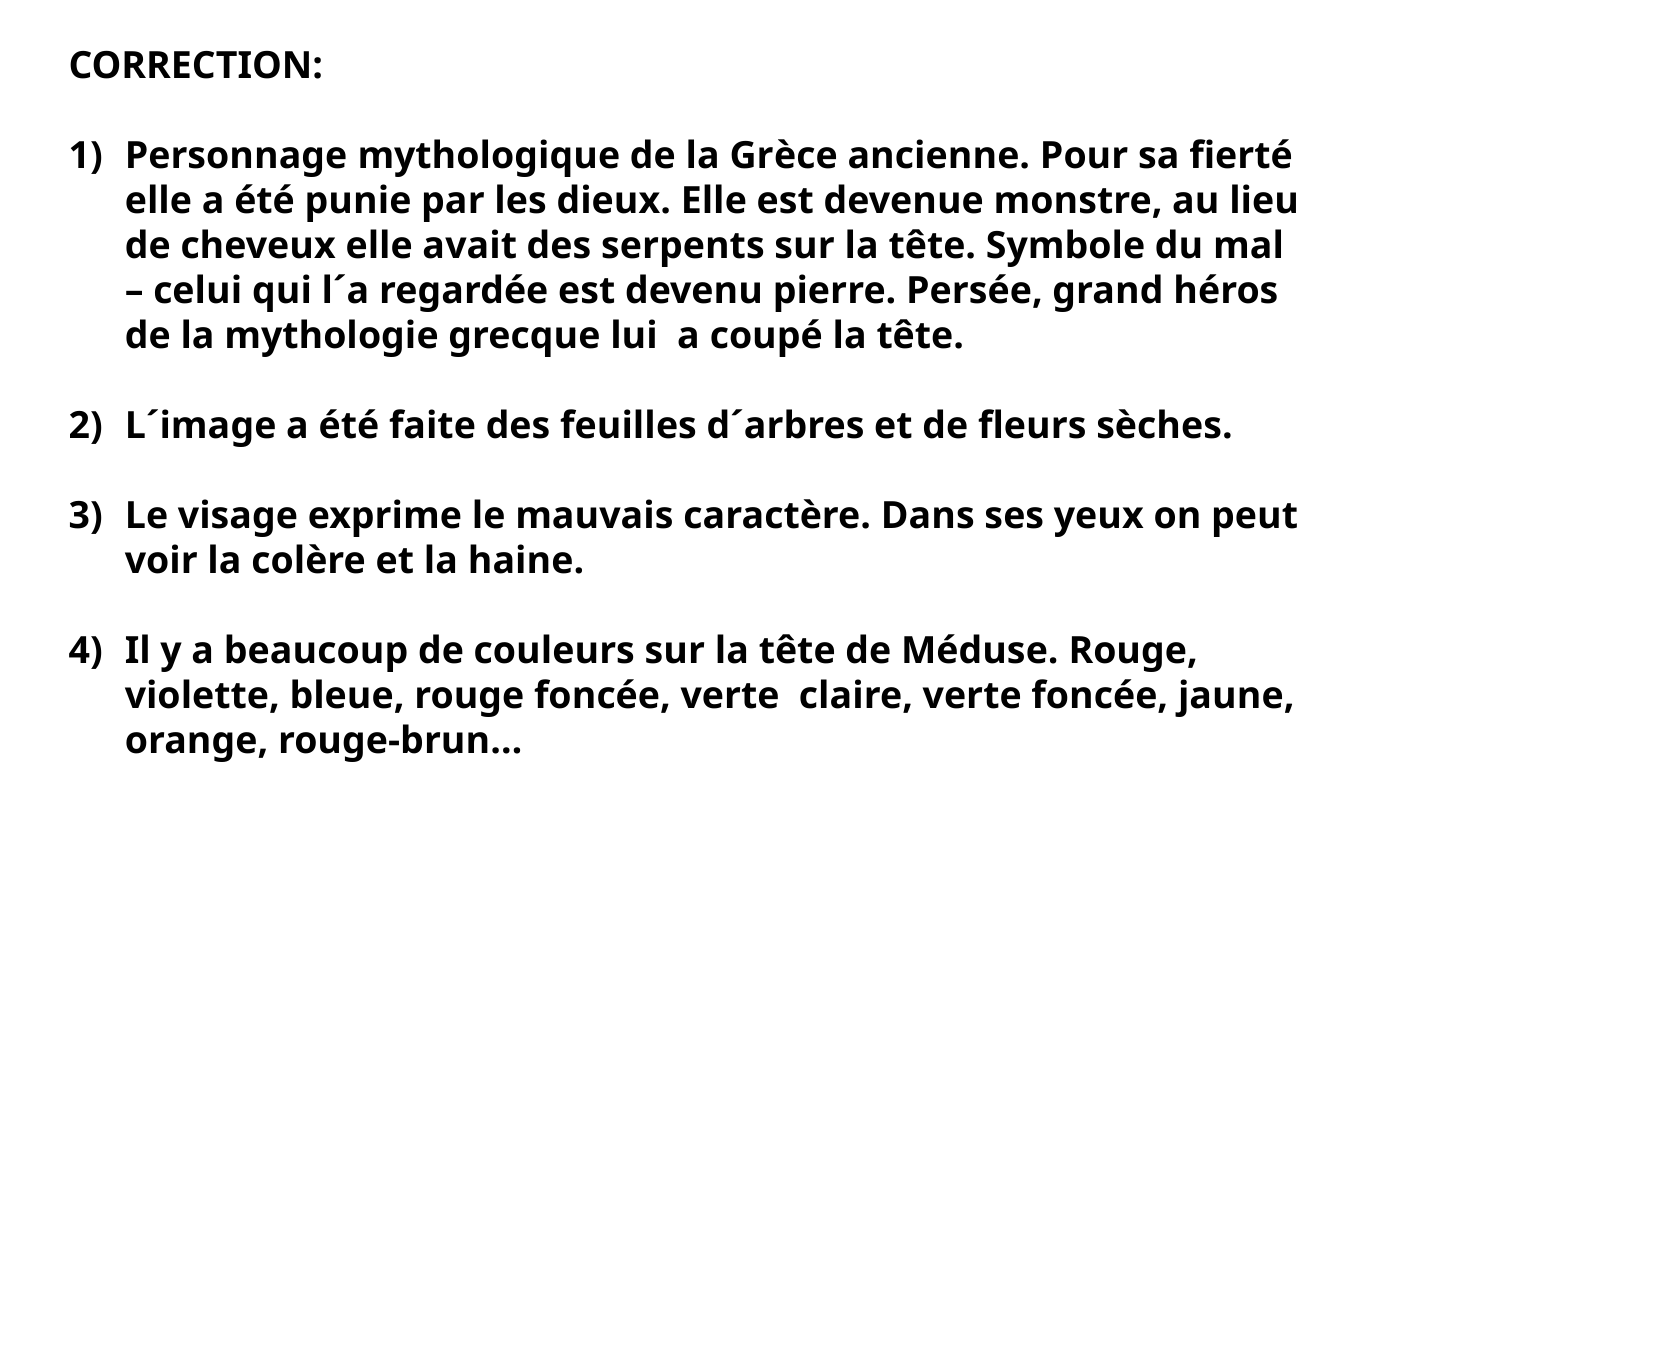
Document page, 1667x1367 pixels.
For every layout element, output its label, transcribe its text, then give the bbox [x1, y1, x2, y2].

text_box CORRECTION: Personnage mythologique de la Grèce ancienne. Pour sa fierté elle a été punie par les dieux. Elle est devenue monstre, au lieu de cheveux elle avait des serpents sur la tête. Symbole du mal – celui qui l´a regardée est devenu pierre. Persée, grand héros de la mythologie grecque lui a coupé la tête. L´image a été faite des feuilles d´arbres et de fleurs sèches. Le visage exprime le mauvais caractère. Dans ses yeux on peut voir la colère et la haine. Il y a beaucoup de couleurs sur la tête de Méduse. Rouge, violette, bleue, rouge foncée, verte claire, verte foncée, jaune, orange, rouge-brun… [53, 33, 1318, 904]
